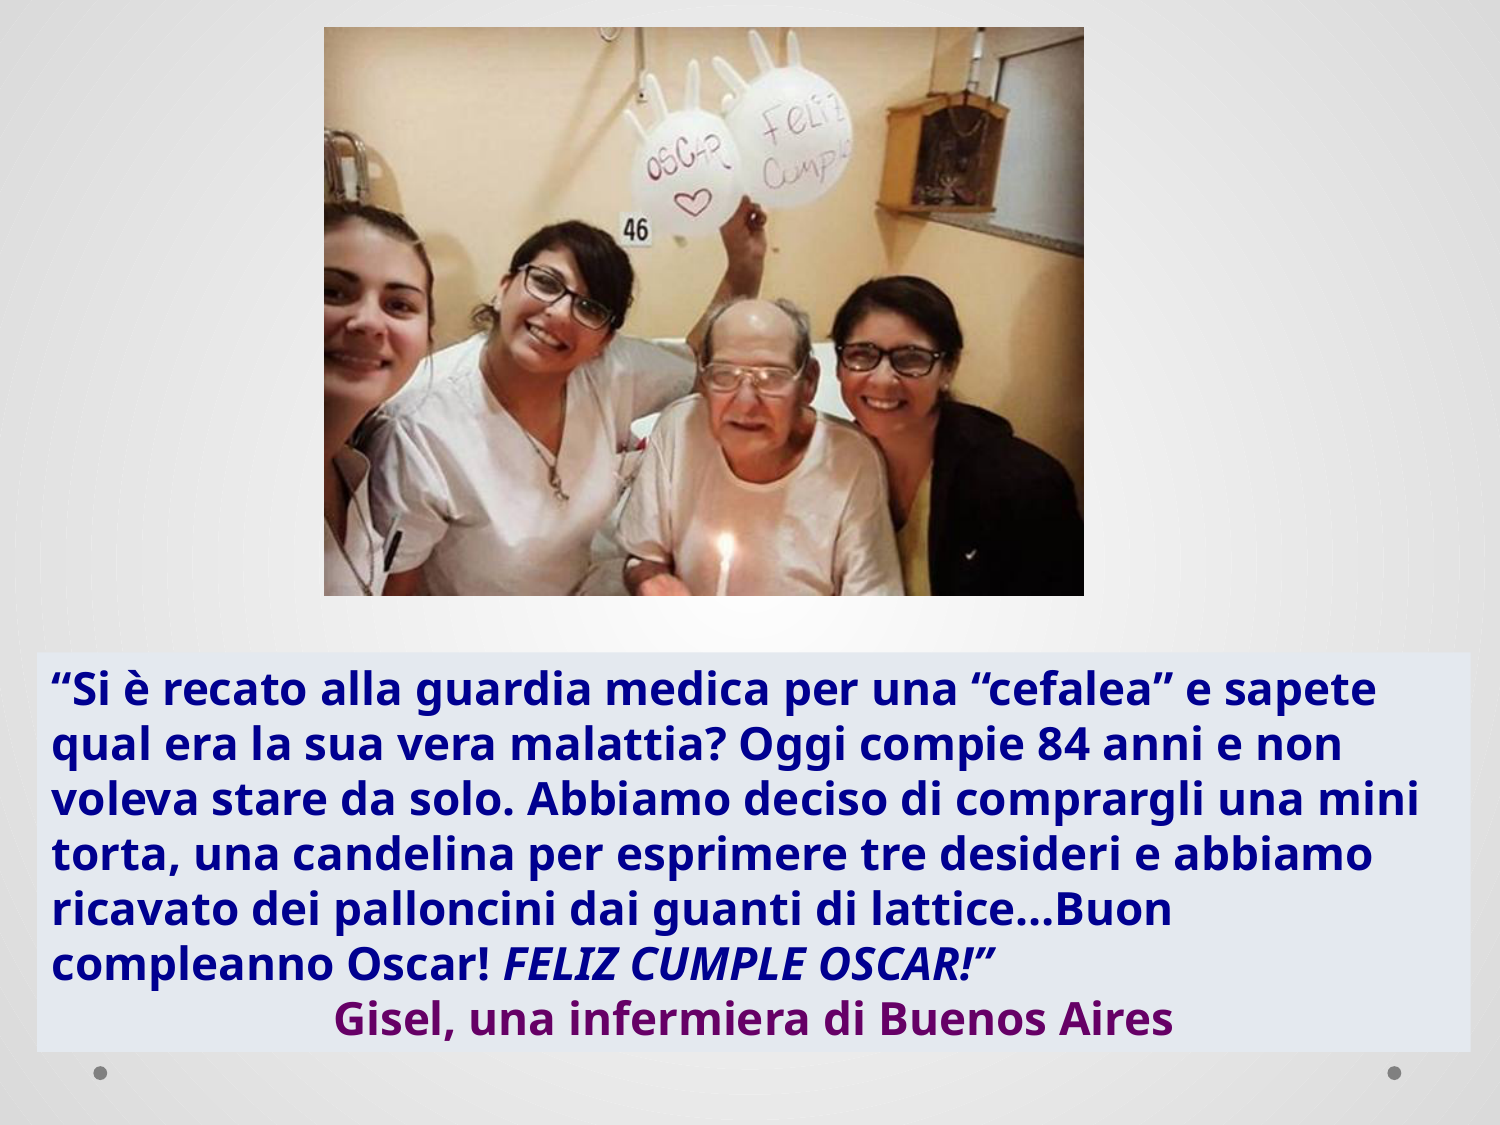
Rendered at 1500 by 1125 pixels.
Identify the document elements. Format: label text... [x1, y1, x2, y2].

picture [324, 27, 1085, 596]
text_box “Si è recato alla guardia medica per una “cefalea” e sapete qual era la sua vera malattia? Oggi compie 84 anni e non voleva stare da solo. Abbiamo deciso di comprargli una mini torta, una candelina per esprimere tre desideri e abbiamo ricavato dei palloncini dai guanti di lattice…Buon compleanno Oscar! FELIZ CUMPLE OSCAR!” Gisel, una infermiera di Buenos Aires [37, 652, 1471, 1052]
